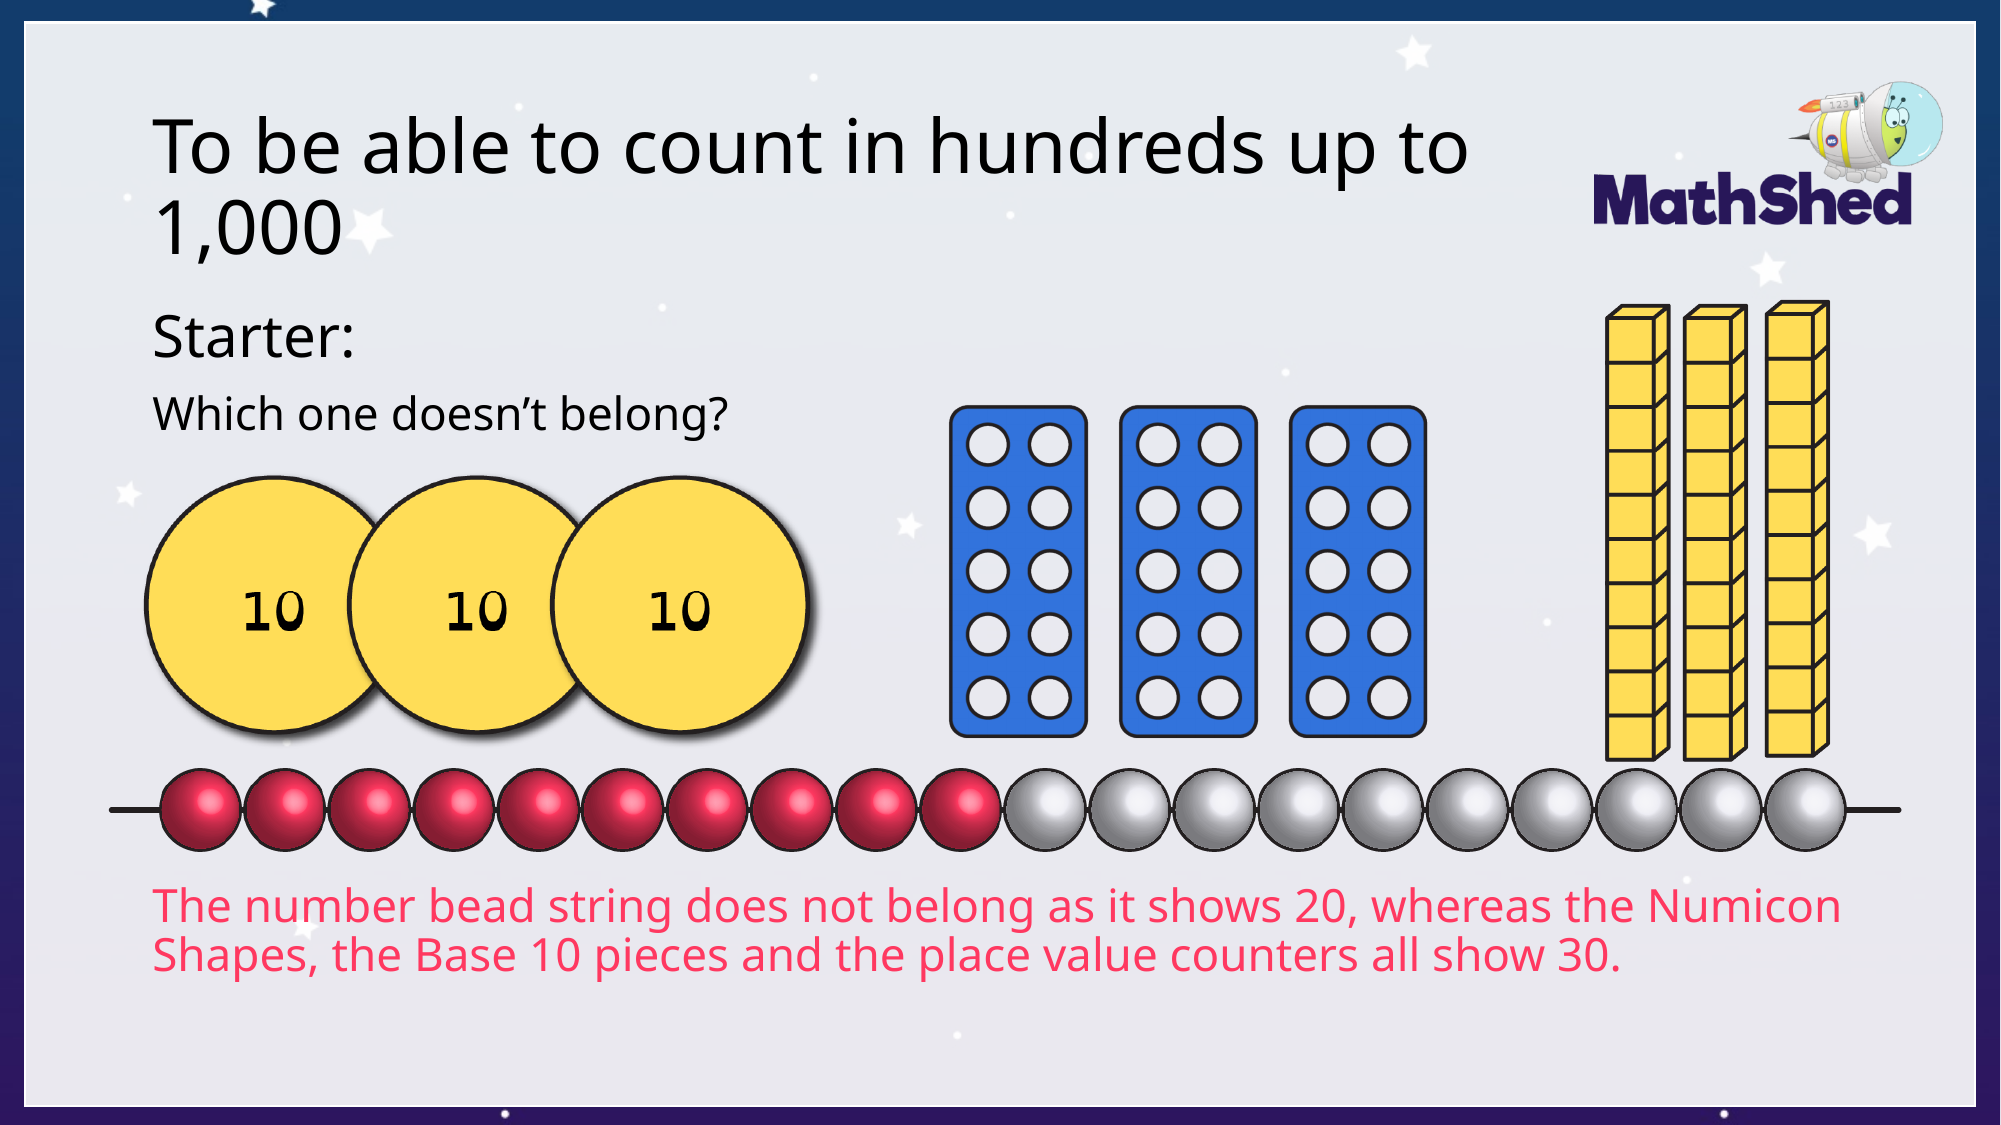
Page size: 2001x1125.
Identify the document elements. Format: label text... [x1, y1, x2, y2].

picture [0, 0, 2001, 1125]
list Starter: Which one doesn’t belong? The number bead string does not belong as it shows 20, whereas the Numicon Shapes, the Base 10 pieces and the place value counters all show 30. [137, 934, 1863, 1014]
list Starter: Which one doesn’t belong? The number bead string does not belong as it shows 20, whereas the Numicon Shapes, the Base 10 pieces and the place value counters all show 30. [137, 299, 1499, 710]
title To be able to count in hundreds up to 1,000 [137, 81, 1578, 299]
